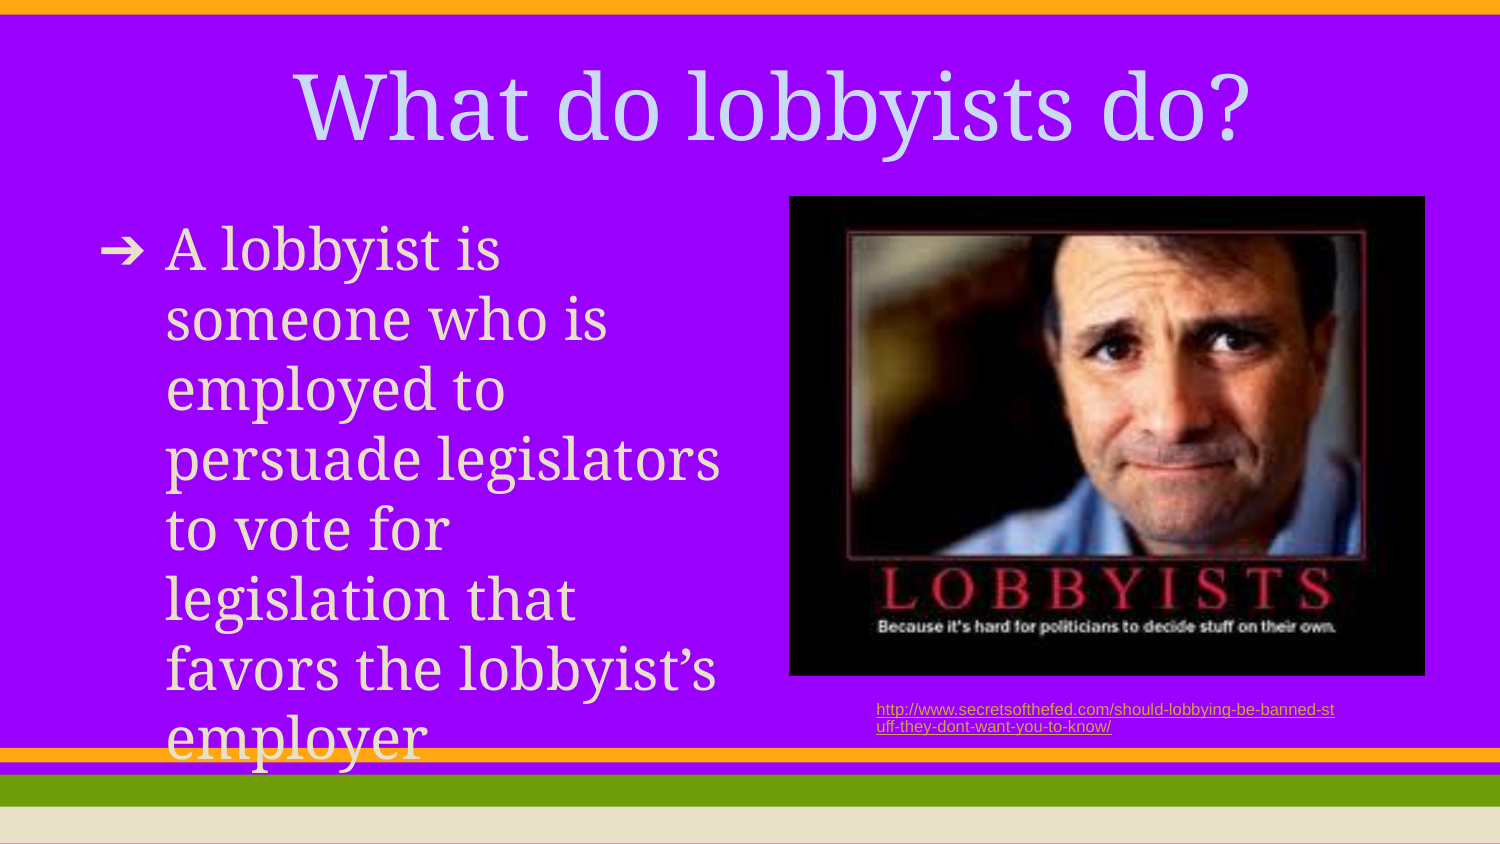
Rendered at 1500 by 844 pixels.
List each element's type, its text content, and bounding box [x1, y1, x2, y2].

list A lobbyist is someone who is employed to persuade legislators to vote for legislation that favors the lobbyist’s employer [75, 196, 738, 733]
text_box http://www.secretsofthefed.com/should-lobbying-be-banned-stuff-they-dont-want-you-to-know/ [861, 685, 1354, 744]
title What do lobbyists do? [75, 33, 1425, 175]
picture [789, 196, 1426, 676]
